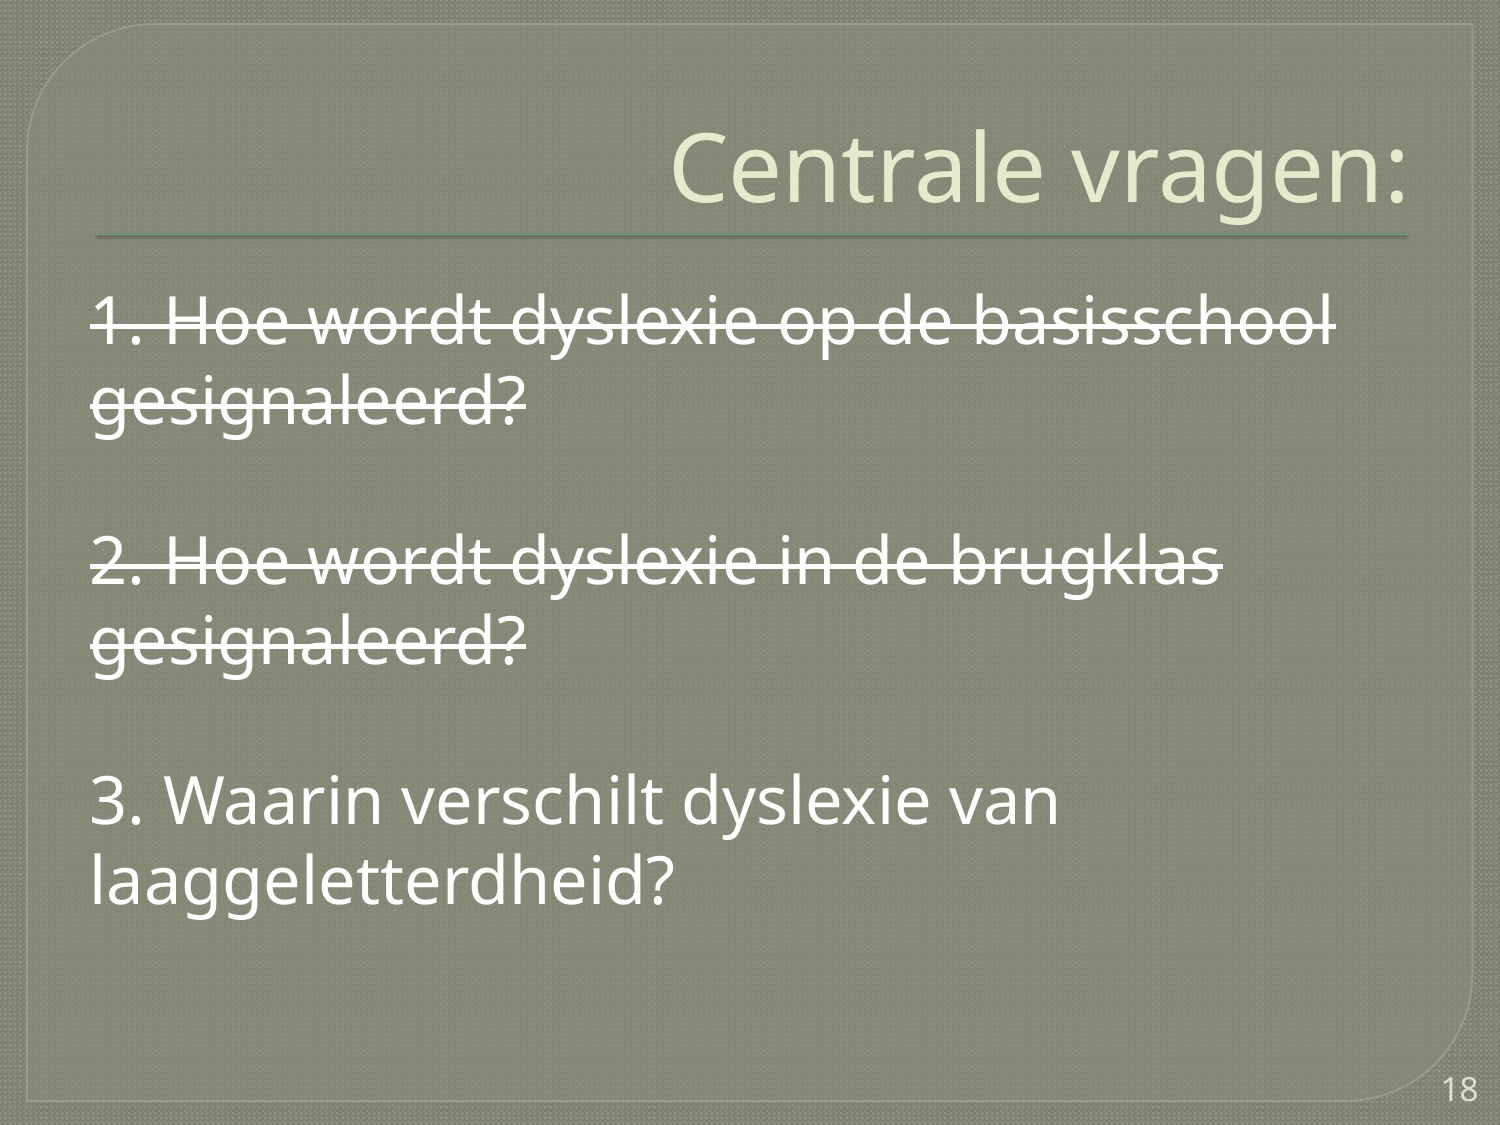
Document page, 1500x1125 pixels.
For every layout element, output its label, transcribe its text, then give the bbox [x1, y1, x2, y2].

slide_number 18 [1417, 1068, 1494, 1114]
list 1. Hoe wordt dyslexie op de basisschool gesignaleerd? 2. Hoe wordt dyslexie in de brugklas gesignaleerd? 3. Waarin verschilt dyslexie van laaggeletterdheid? [75, 270, 1425, 1013]
title Centrale vragen: [75, 41, 1425, 230]
